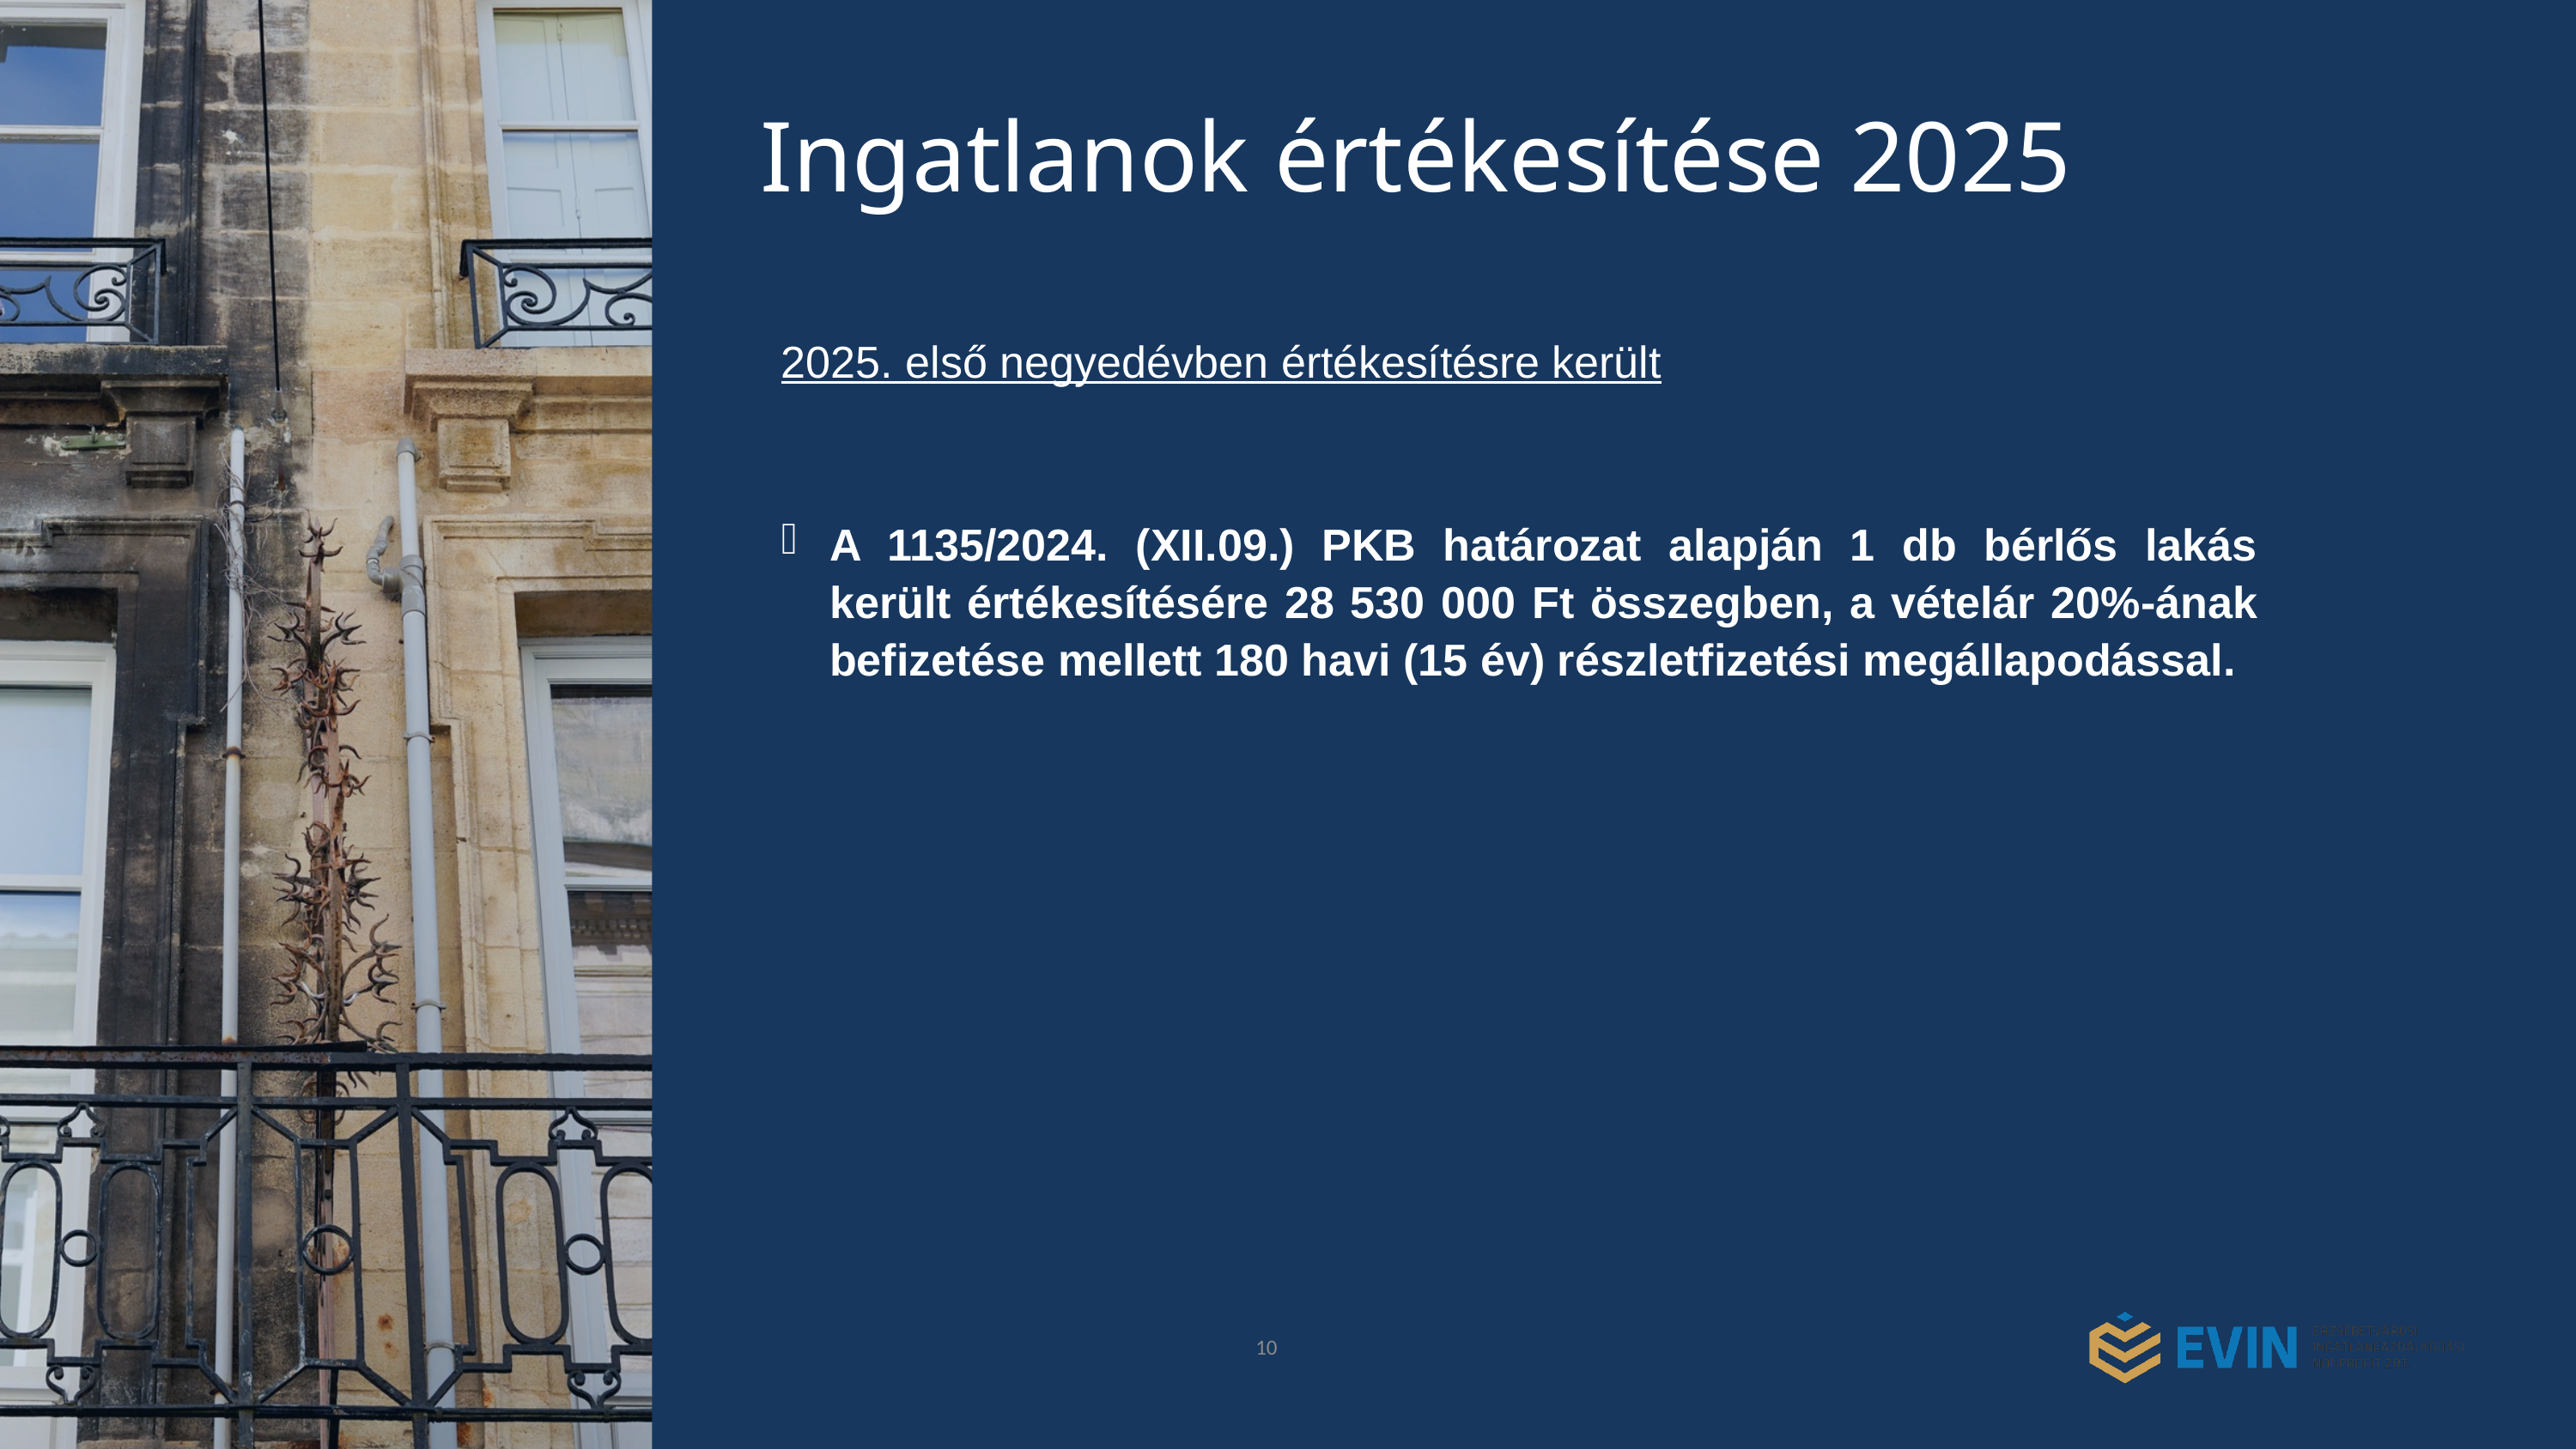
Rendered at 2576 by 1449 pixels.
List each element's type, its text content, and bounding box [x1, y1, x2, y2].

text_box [0, 0, 653, 1449]
slide_number 10 [1115, 1320, 1417, 1373]
text_box 2025. első negyedévben értékesítésre került A 1135/2024. (XII.09.) PKB határozat alapján 1 db bérlős lakás került értékesítésére 28 530 000 Ft összegben, a vételár 20%-ának befizetése mellett 180 havi (15 év) részletfizetési megállapodással. [768, 327, 2271, 858]
text_box Ingatlanok értékesítése 2025 [760, 52, 2403, 371]
picture [2050, 1293, 2493, 1401]
